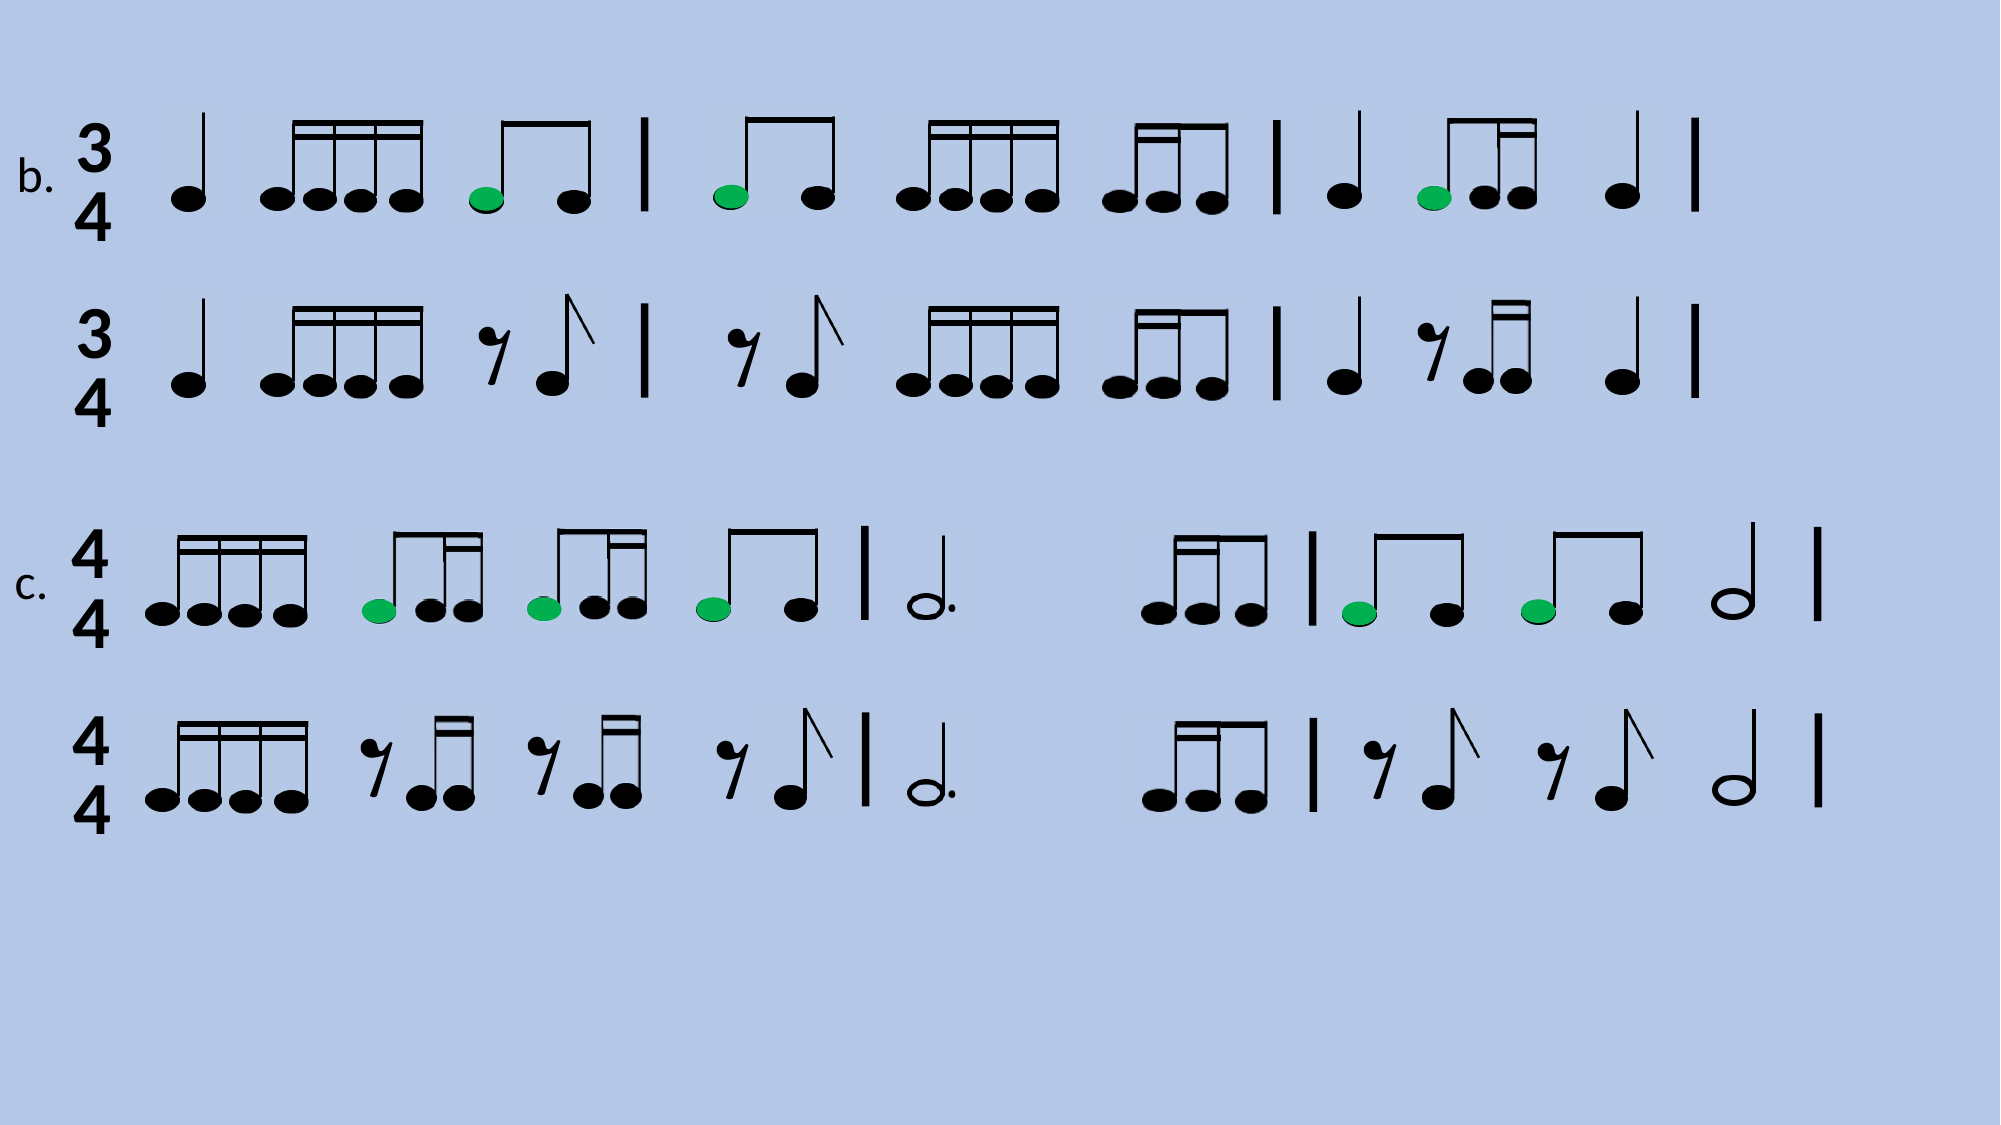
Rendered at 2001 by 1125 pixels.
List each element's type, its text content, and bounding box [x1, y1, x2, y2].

picture [715, 739, 750, 802]
text_box 4 [57, 682, 140, 766]
picture [706, 108, 848, 214]
picture [1130, 526, 1274, 630]
picture [162, 292, 218, 399]
picture [254, 116, 424, 213]
picture [477, 325, 512, 388]
text_box [1690, 117, 1700, 213]
picture [1587, 706, 1656, 813]
text_box [1813, 526, 1822, 622]
picture [1596, 104, 1652, 210]
picture [162, 106, 218, 213]
picture [890, 116, 1060, 213]
picture [766, 705, 835, 812]
picture [1131, 712, 1274, 817]
picture [726, 327, 762, 390]
picture [890, 302, 1060, 399]
picture [359, 737, 394, 800]
picture [525, 528, 649, 626]
picture [1318, 290, 1374, 396]
picture [138, 531, 308, 628]
picture [461, 112, 603, 218]
picture [1703, 703, 1763, 813]
picture [777, 292, 846, 400]
picture [1362, 739, 1398, 802]
text_box 3 [60, 90, 143, 174]
picture [1458, 290, 1541, 397]
picture [1335, 525, 1476, 631]
picture [254, 302, 424, 399]
picture [1702, 516, 1762, 626]
text_box [1309, 717, 1318, 813]
picture [528, 291, 597, 398]
text_box [1690, 303, 1700, 399]
text_box [1814, 712, 1823, 808]
picture [362, 531, 485, 629]
text_box 4 [56, 496, 139, 565]
text_box 4 [59, 159, 142, 243]
text_box [640, 116, 649, 212]
picture [1091, 114, 1235, 218]
picture [1091, 300, 1235, 404]
picture [899, 530, 961, 626]
text_box 4 [57, 565, 140, 649]
picture [1416, 321, 1451, 384]
picture [689, 520, 831, 626]
picture [526, 735, 562, 798]
picture [1414, 705, 1482, 812]
picture [568, 705, 651, 812]
text_box c. [0, 541, 72, 617]
text_box [1308, 530, 1317, 627]
text_box 3 [60, 276, 143, 360]
picture [1514, 523, 1656, 629]
picture [1596, 290, 1652, 396]
text_box [1272, 119, 1282, 215]
picture [401, 706, 484, 814]
text_box [1272, 305, 1282, 401]
picture [1416, 118, 1539, 216]
text_box [640, 302, 649, 399]
text_box 4 [59, 345, 142, 429]
picture [899, 717, 961, 813]
text_box [860, 525, 870, 621]
picture [139, 717, 309, 814]
picture [1536, 741, 1571, 804]
text_box [861, 711, 870, 807]
text_box 4 [58, 752, 141, 836]
picture [1318, 104, 1374, 210]
text_box b. [1, 135, 74, 210]
